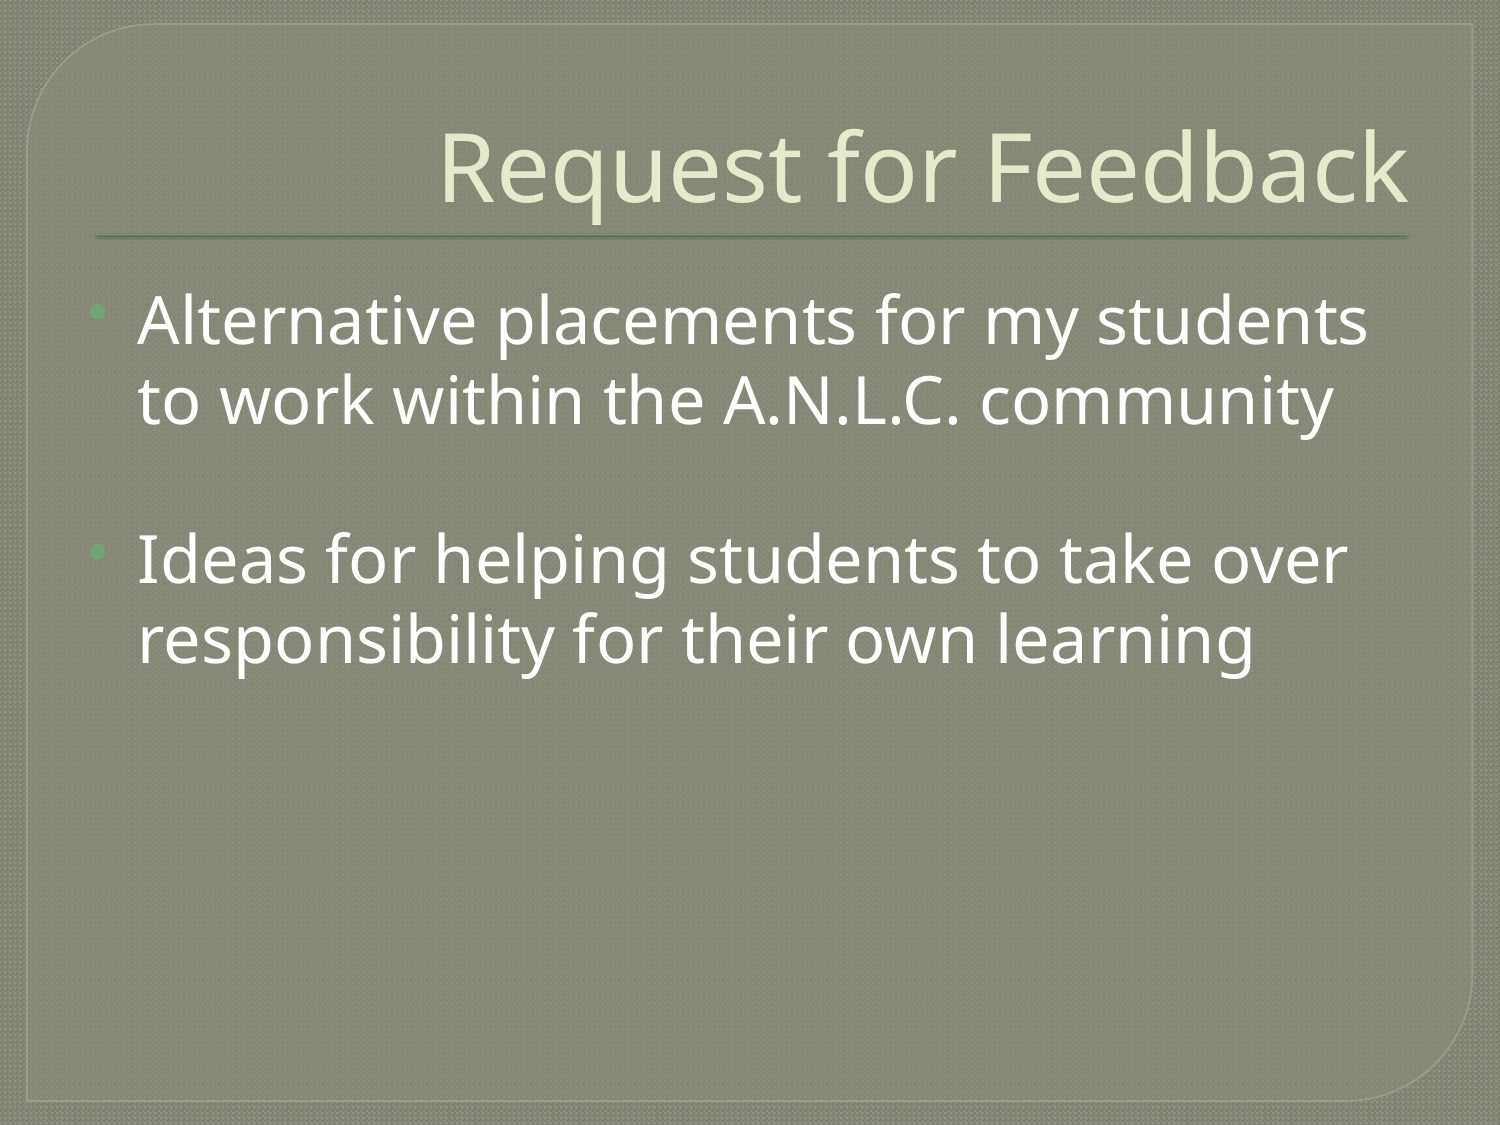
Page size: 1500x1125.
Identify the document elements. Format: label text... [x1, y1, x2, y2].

title Request for Feedback [75, 41, 1425, 230]
list Alternative placements for my students to work within the A.N.L.C. community Ideas for helping students to take over responsibility for their own learning [75, 270, 1425, 1013]
